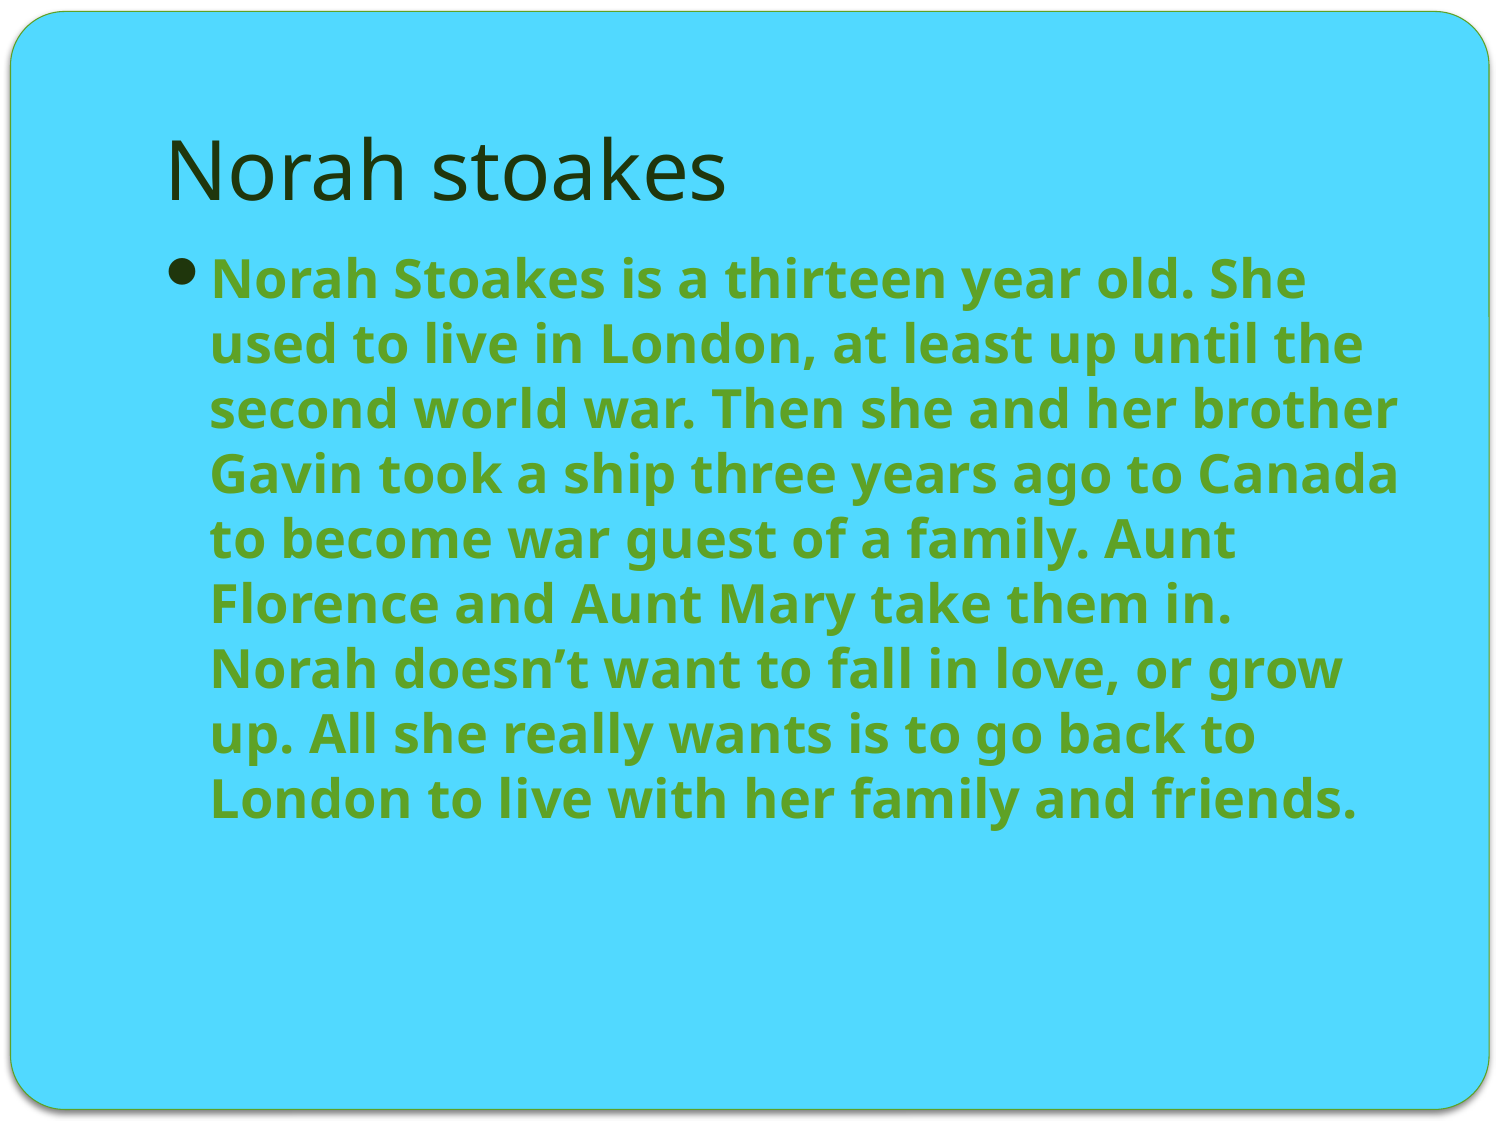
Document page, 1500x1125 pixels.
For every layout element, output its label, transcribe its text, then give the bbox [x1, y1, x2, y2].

title Norah stoakes [150, 45, 1425, 233]
list Norah Stoakes is a thirteen year old. She used to live in London, at least up until the second world war. Then she and her brother Gavin took a ship three years ago to Canada to become war guest of a family. Aunt Florence and Aunt Mary take them in. Norah doesn’t want to fall in love, or grow up. All she really wants is to go back to London to live with her family and friends. [150, 237, 1425, 988]
